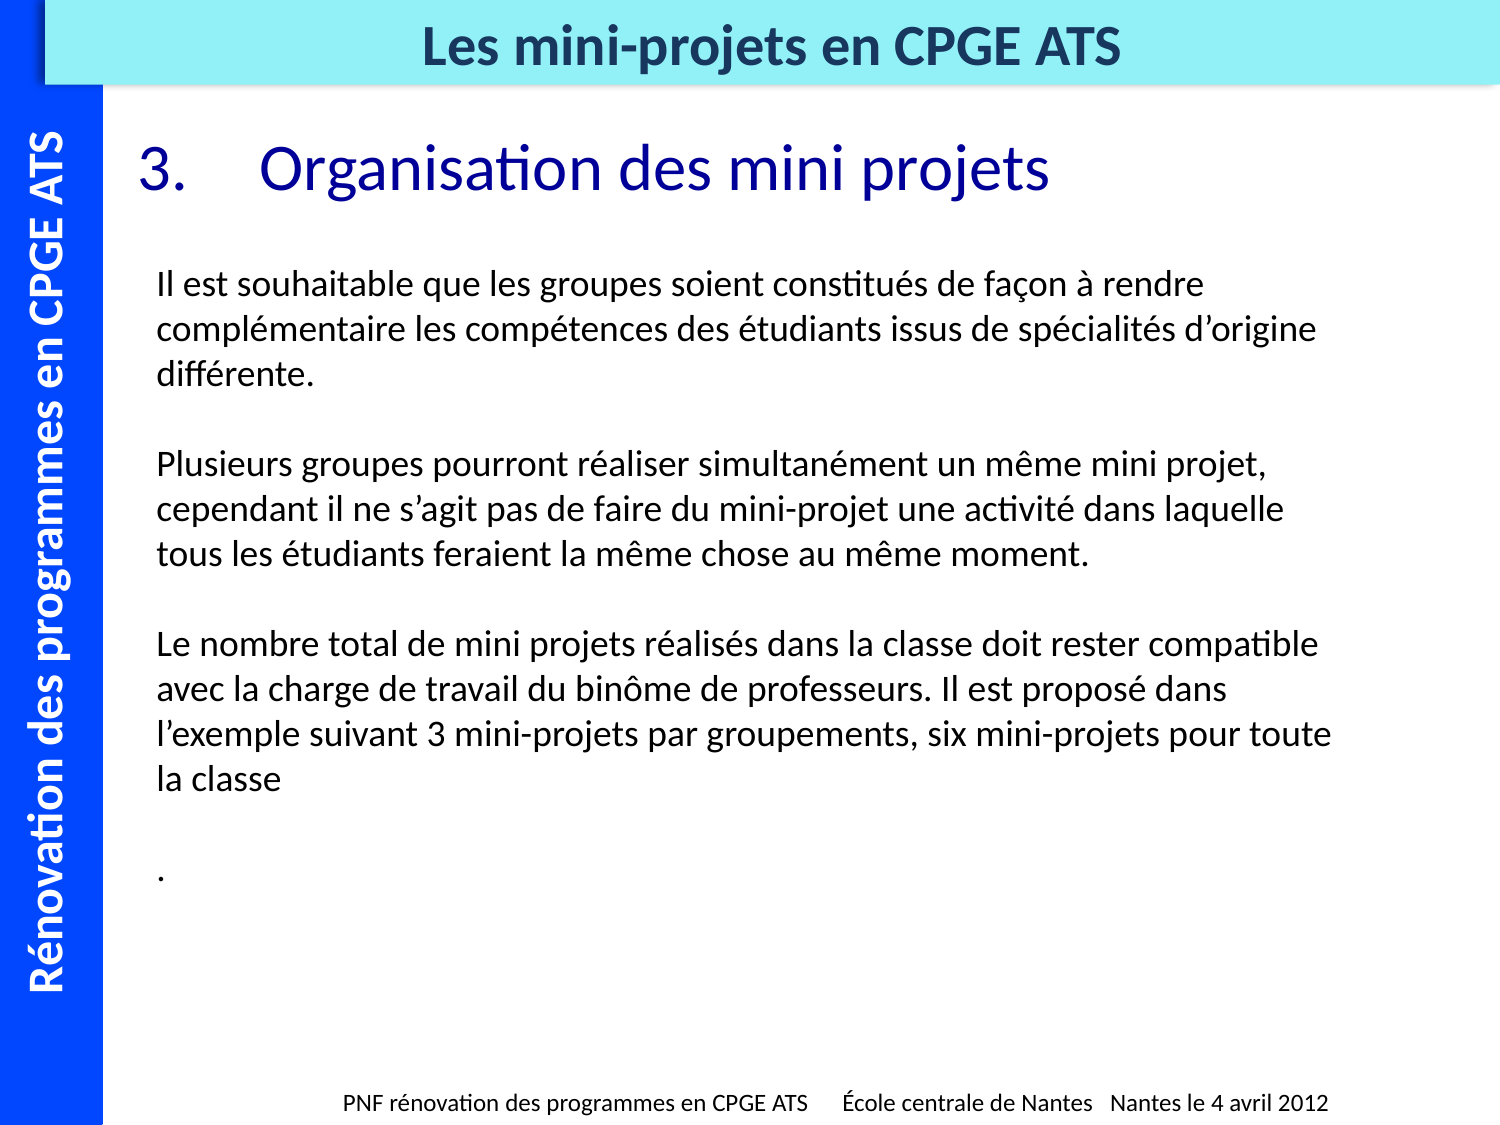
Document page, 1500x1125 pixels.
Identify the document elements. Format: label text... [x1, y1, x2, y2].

text_box Il est souhaitable que les groupes soient constitués de façon à rendre complémentaire les compétences des étudiants issus de spécialités d’origine différente. Plusieurs groupes pourront réaliser simultanément un même mini projet, cependant il ne s’agit pas de faire du mini-projet une activité dans laquelle tous les étudiants feraient la même chose au même moment. Le nombre total de mini projets réalisés dans la classe doit rester compatible avec la charge de travail du binôme de professeurs. Il est proposé dans l’exemple suivant 3 mini-projets par groupements, six mini-projets pour toute la classe . [141, 252, 1357, 942]
title Organisation des mini projets [122, 116, 1398, 211]
